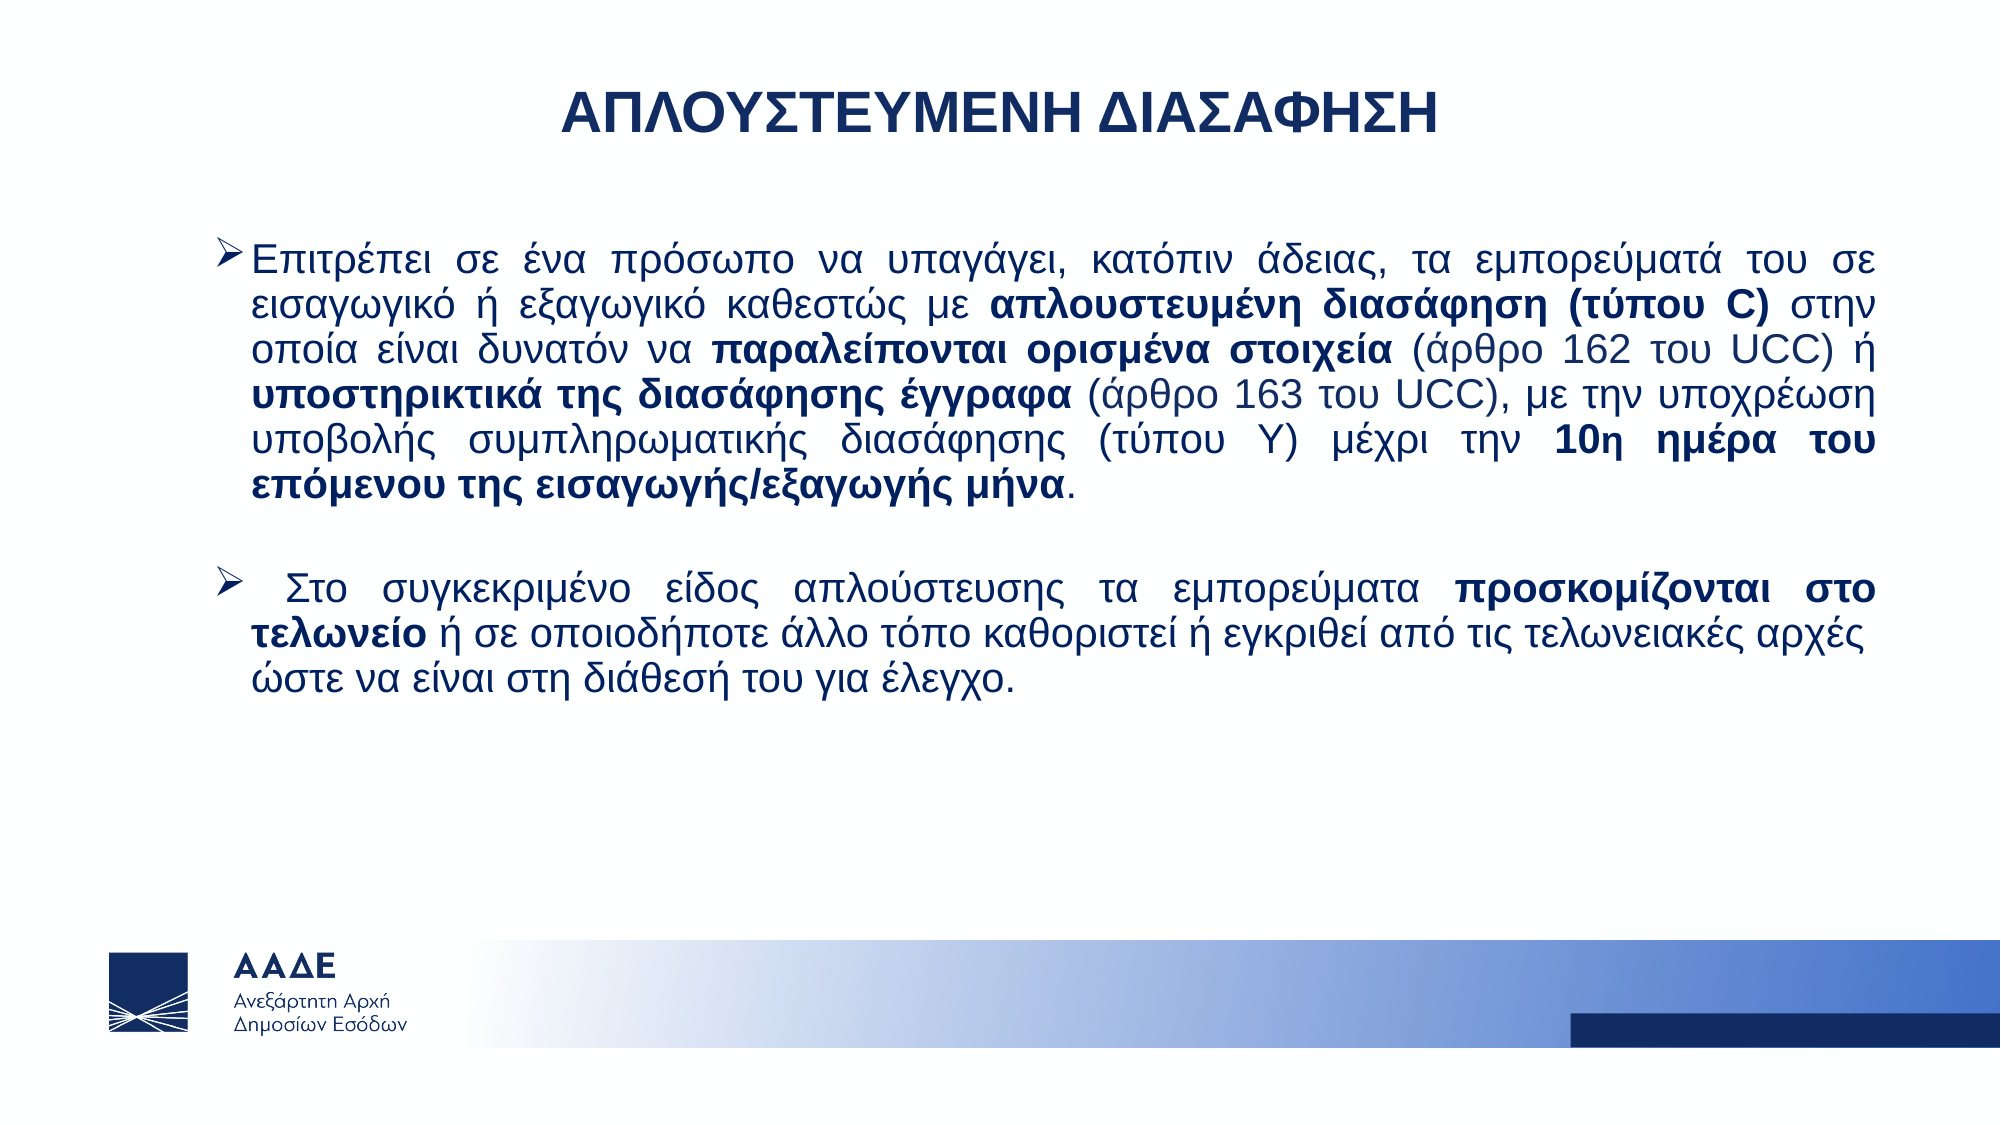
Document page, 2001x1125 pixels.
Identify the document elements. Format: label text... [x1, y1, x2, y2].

picture [43, 898, 473, 1090]
text_box ΑΠΛΟΥΣΤΕΥΜΕΝΗ ΔΙΑΣΑΦΗΣΗ [136, 36, 1881, 181]
list Επιτρέπει σε ένα πρόσωπο να υπαγάγει, κατόπιν άδειας, τα εμπορεύματά του σε εισαγωγικό ή εξαγωγικό καθεστώς με απλουστευμένη διασάφηση (τύπου C) στην οποία είναι δυνατόν να παραλείπονται ορισμένα στοιχεία (άρθρο 162 του UCC) ή υποστηρικτικά της διασάφησης έγγραφα (άρθρο 163 του UCC), με την υποχρέωση υποβολής συμπληρωματικής διασάφησης (τύπου Υ) μέχρι την 10η ημέρα του επόμενου της εισαγωγής/εξαγωγής μήνα. Στο συγκεκριμένο είδος απλούστευσης τα εμπορεύματα προσκομίζονται στο τελωνείο ή σε οποιοδήποτε άλλο τόπο καθοριστεί ή εγκριθεί από τις τελωνειακές αρχές ώστε να είναι στη διάθεσή του για έλεγχο. [198, 230, 1892, 849]
